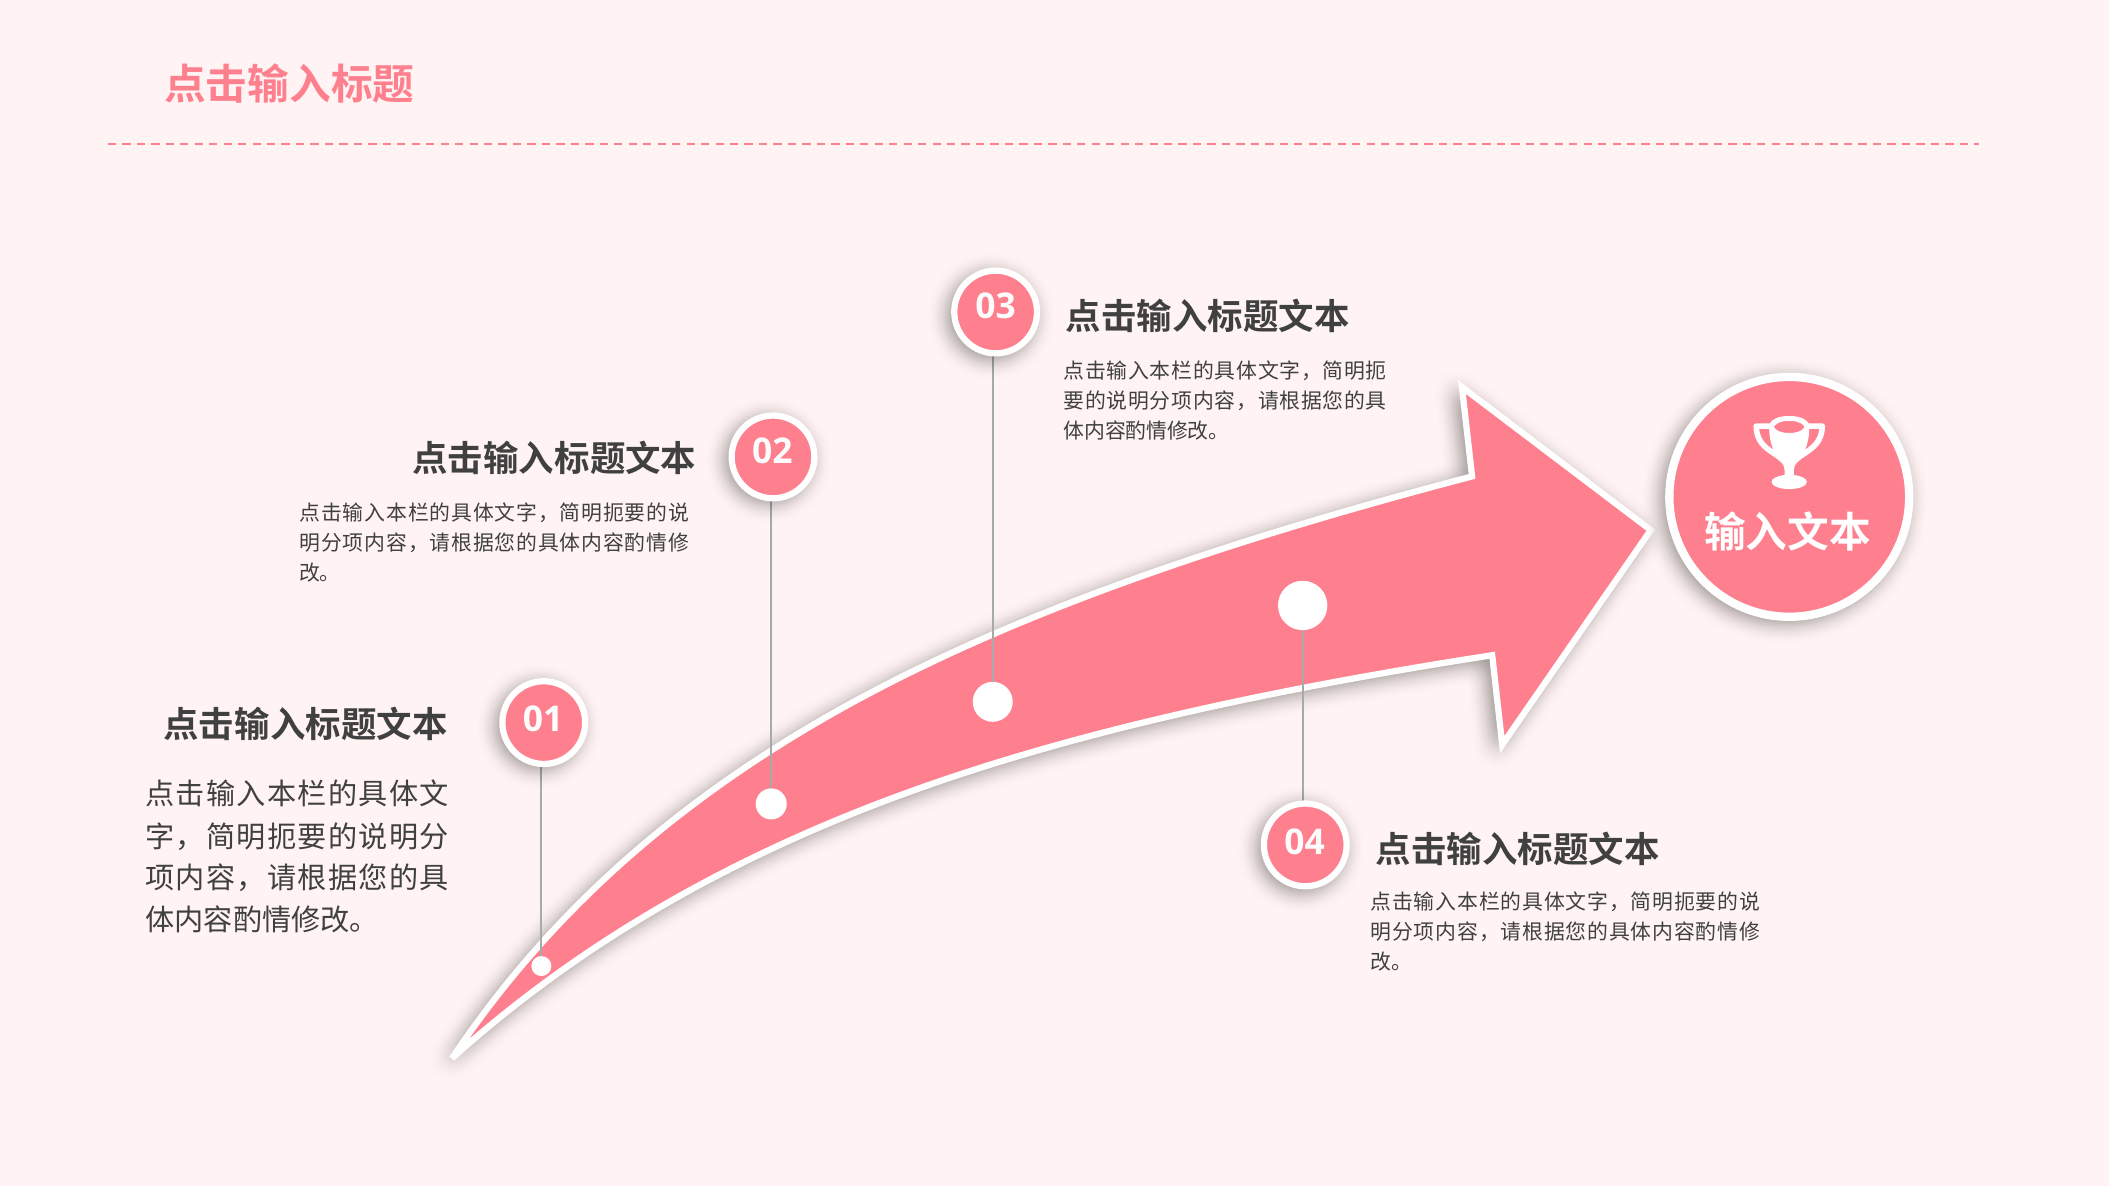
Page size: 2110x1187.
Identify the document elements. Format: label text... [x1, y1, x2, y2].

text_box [107, 270, 1910, 1059]
text_box 点击输入标题 [148, 49, 431, 116]
